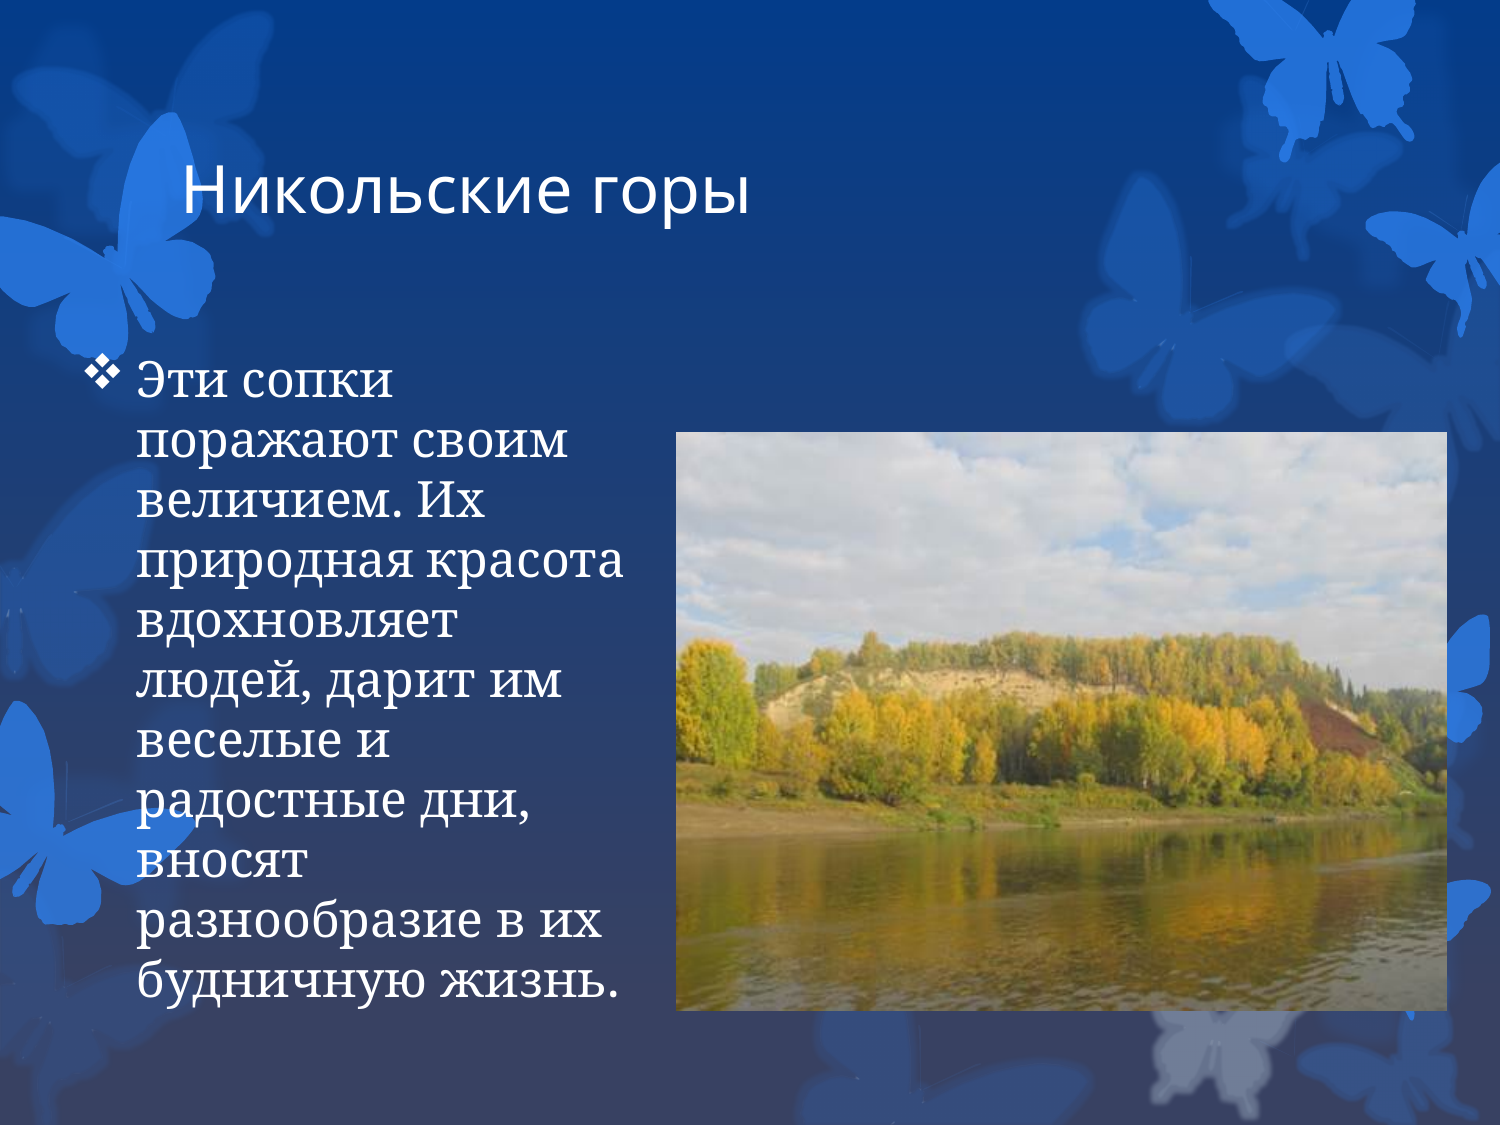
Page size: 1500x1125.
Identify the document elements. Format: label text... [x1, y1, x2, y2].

title Никольские горы [165, 110, 1335, 263]
picture [675, 431, 1447, 1012]
list Эти сопки поражают своим величием. Их природная красота вдохновляет людей, дарит им веселые и радостные дни, вносят разнообразие в их будничную жизнь. [64, 296, 656, 1059]
